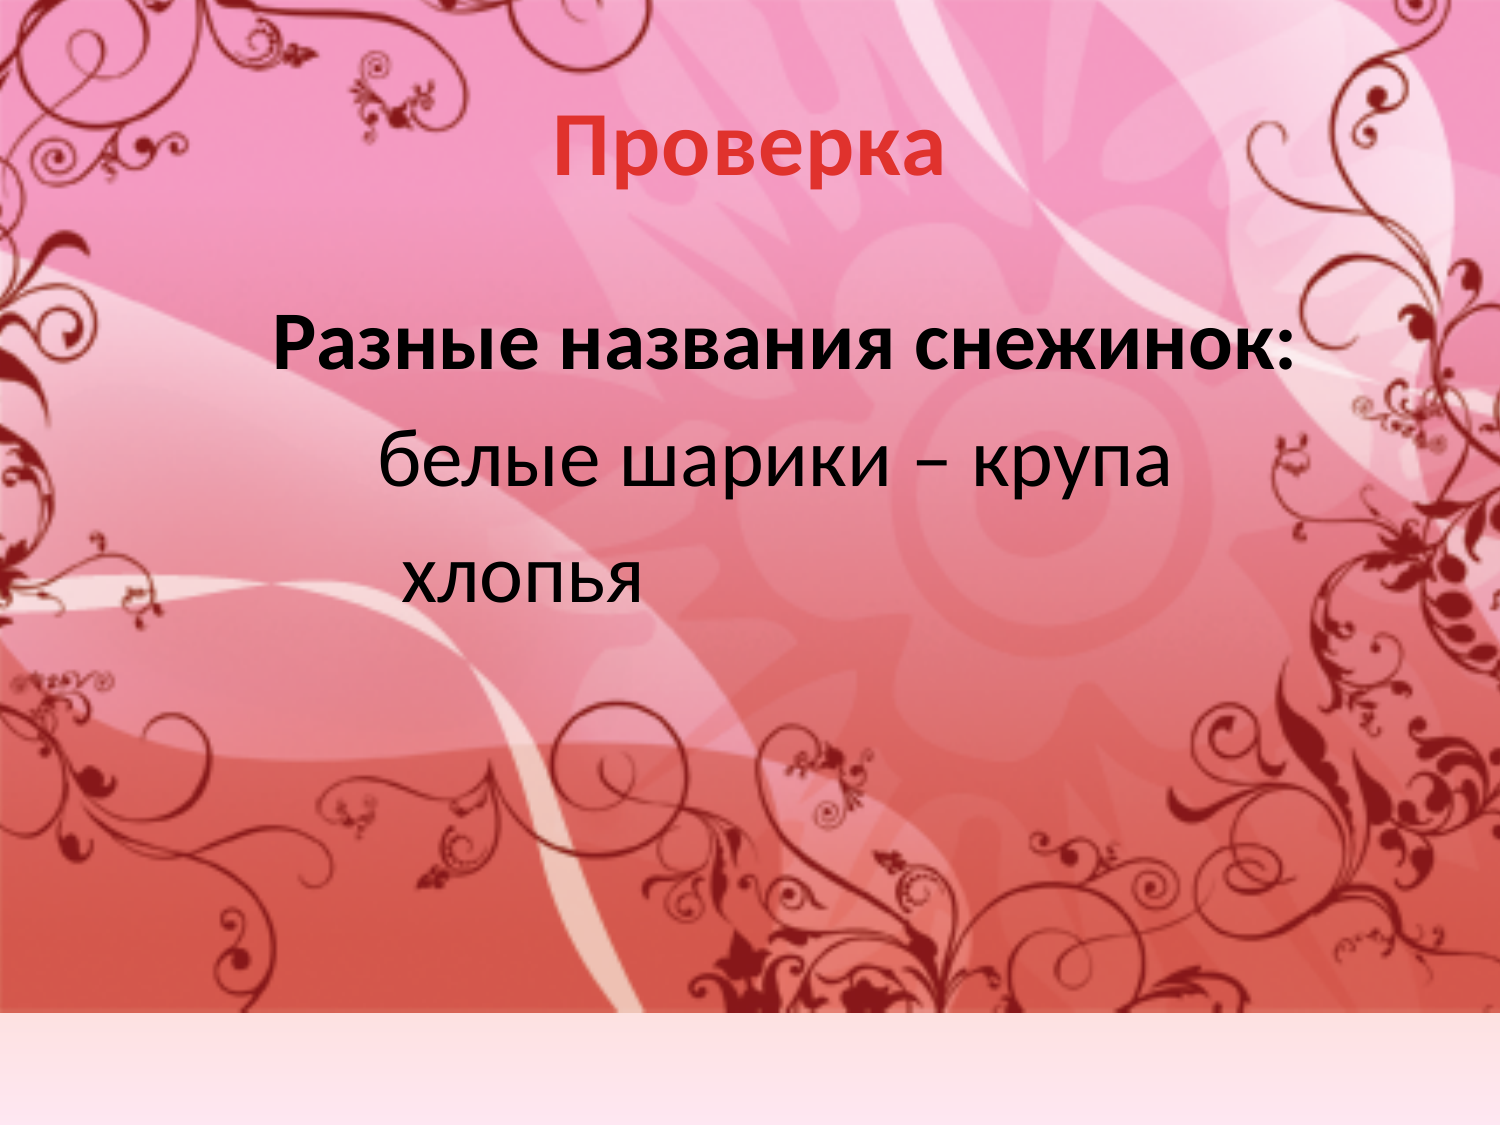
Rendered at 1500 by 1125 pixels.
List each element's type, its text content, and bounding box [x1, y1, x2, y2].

list Разные названия снежинок: белые шарики – крупа хлопья [123, 278, 1448, 1012]
title Проверка [74, 44, 1426, 233]
picture [0, 0, 1500, 1013]
